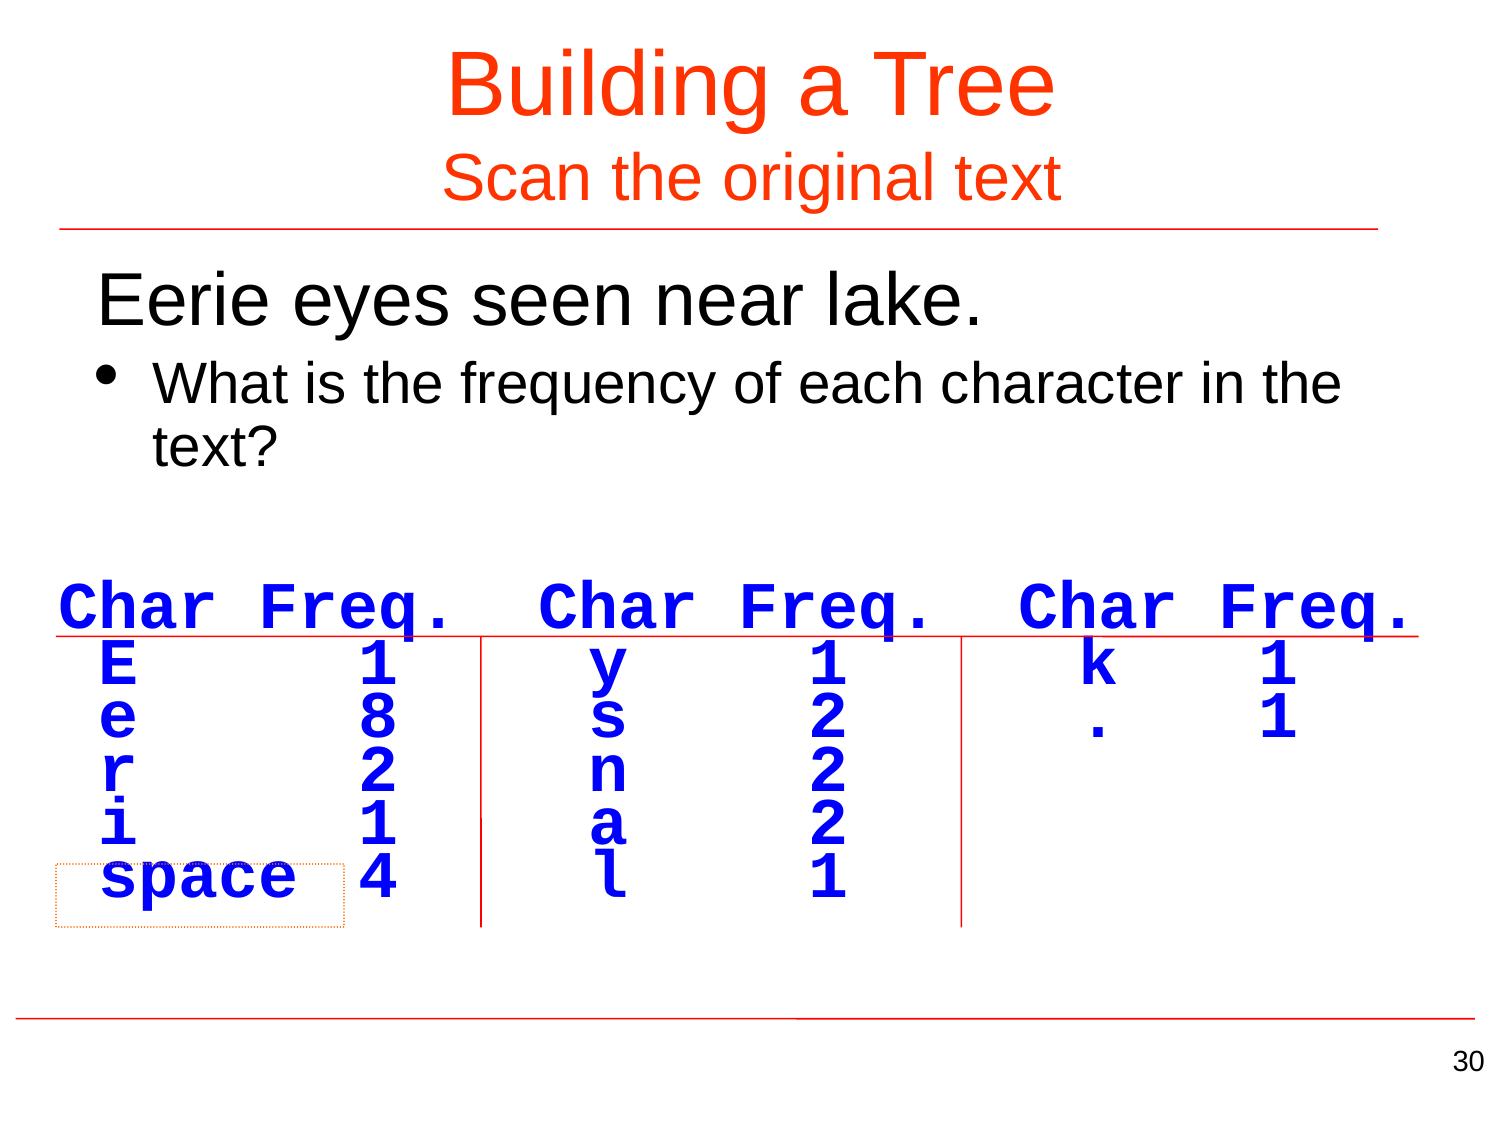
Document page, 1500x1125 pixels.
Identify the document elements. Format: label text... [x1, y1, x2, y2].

list Eerie eyes seen near lake. What is the frequency of each character in the text? [81, 253, 1460, 366]
title Building a Tree Scan the original text [114, 24, 1390, 213]
slide_number 30 [1149, 1034, 1500, 1113]
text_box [43, 575, 1492, 928]
